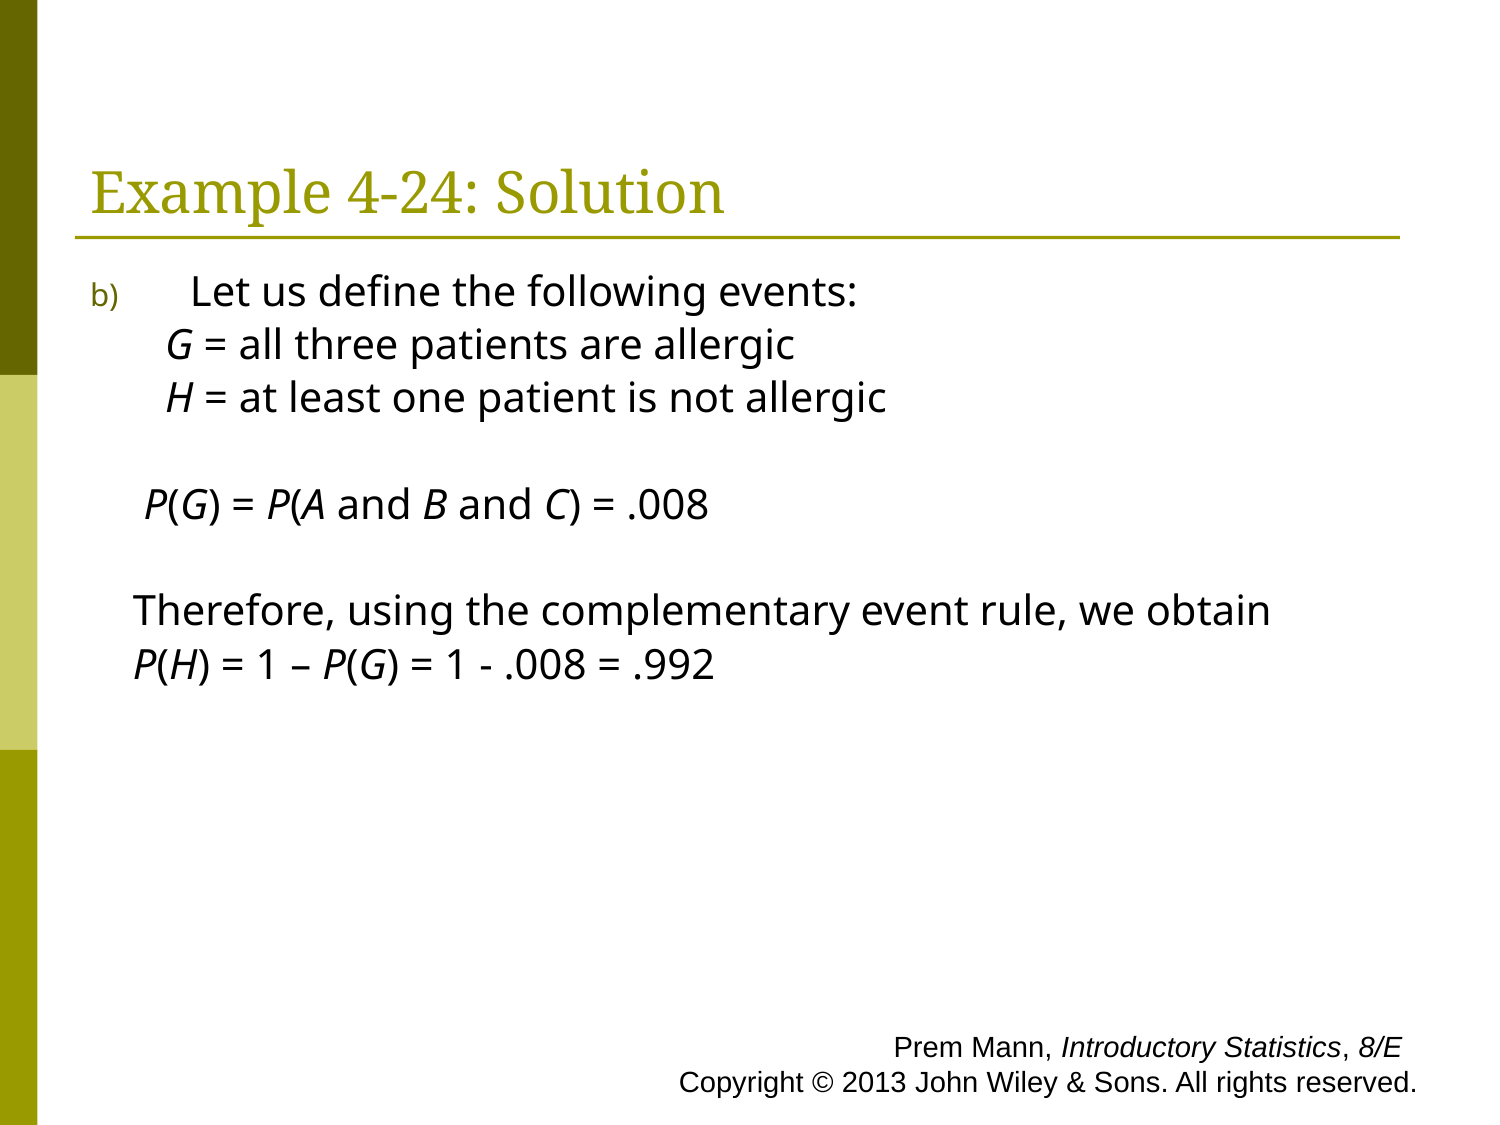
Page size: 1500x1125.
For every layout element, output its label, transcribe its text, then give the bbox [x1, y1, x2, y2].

text_box Prem Mann, Introductory Statistics, 8/E Copyright © 2013 John Wiley & Sons. All rights reserved. [664, 1020, 1449, 1106]
list Let us define the following events: G = all three patients are allergic H = at least one patient is not allergic P(G) = P(A and B and C) = .008 Therefore, using the complementary event rule, we obtain P(H) = 1 – P(G) = 1 - .008 = .992 [75, 262, 1491, 938]
title Example 4-24: Solution [75, 45, 1425, 233]
